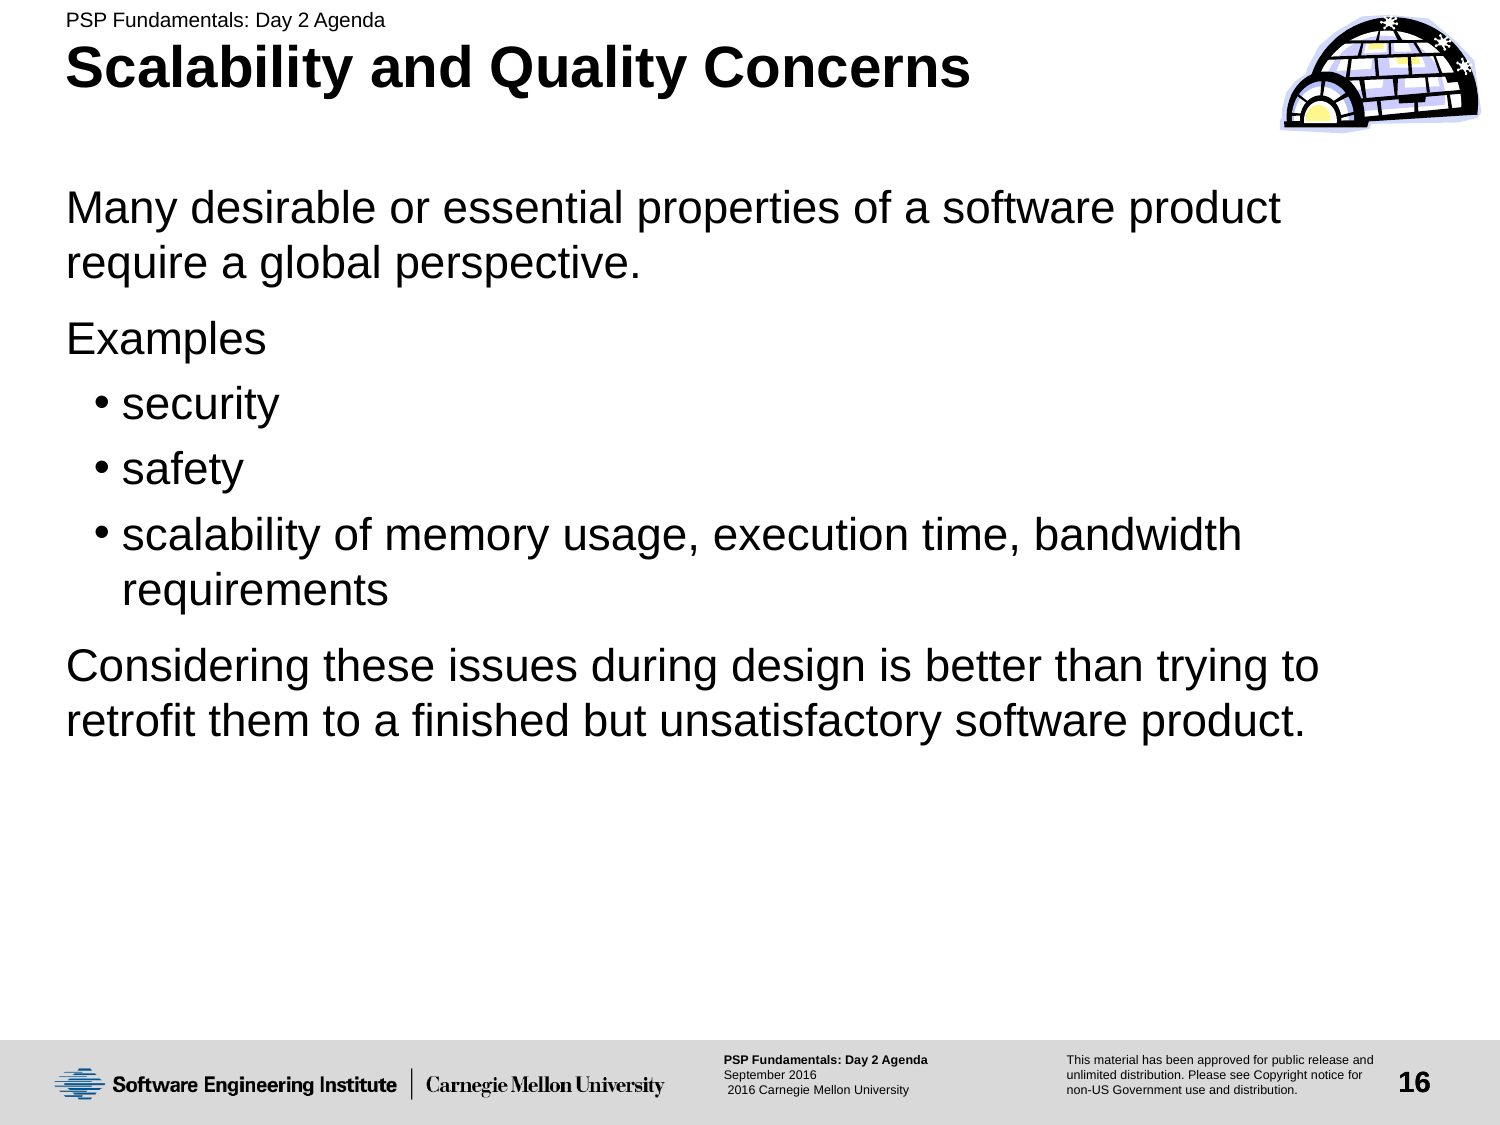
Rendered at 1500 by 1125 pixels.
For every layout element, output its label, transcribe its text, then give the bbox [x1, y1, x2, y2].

picture [1279, 12, 1484, 136]
picture [46, 1061, 673, 1104]
list Many desirable or essential properties of a software product require a global perspective. Examples security safety scalability of memory usage, execution time, bandwidth requirements Considering these issues during design is better than trying to retrofit them to a finished but unsatisfactory software product. [65, 177, 1431, 1000]
title Scalability and Quality Concerns [65, 37, 1430, 148]
